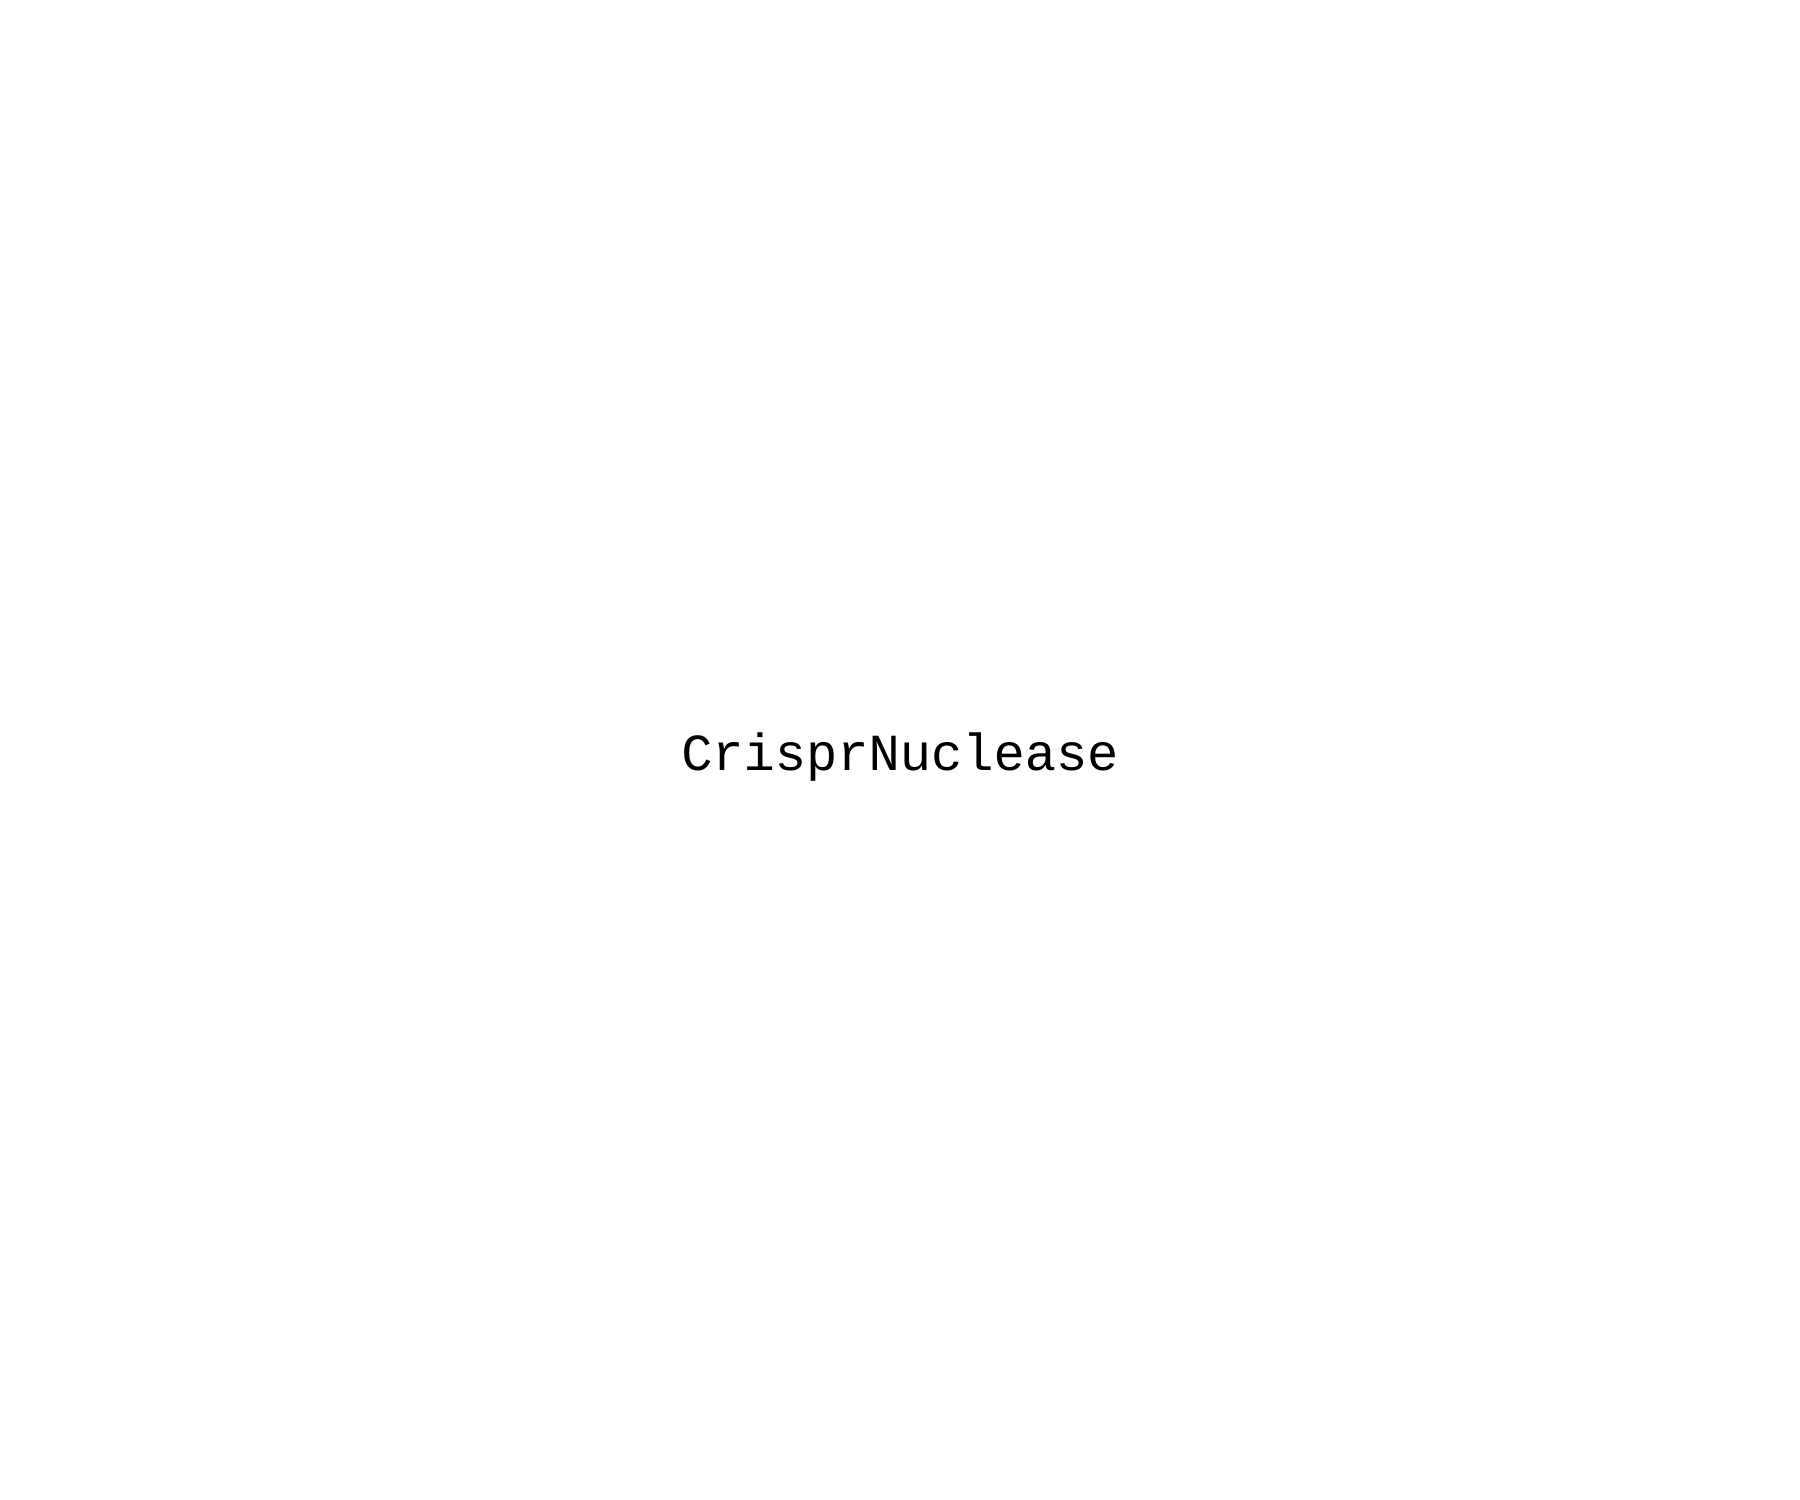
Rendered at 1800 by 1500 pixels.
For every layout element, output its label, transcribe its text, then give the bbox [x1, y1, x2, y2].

text_box CrisprNuclease [406, 710, 1394, 788]
